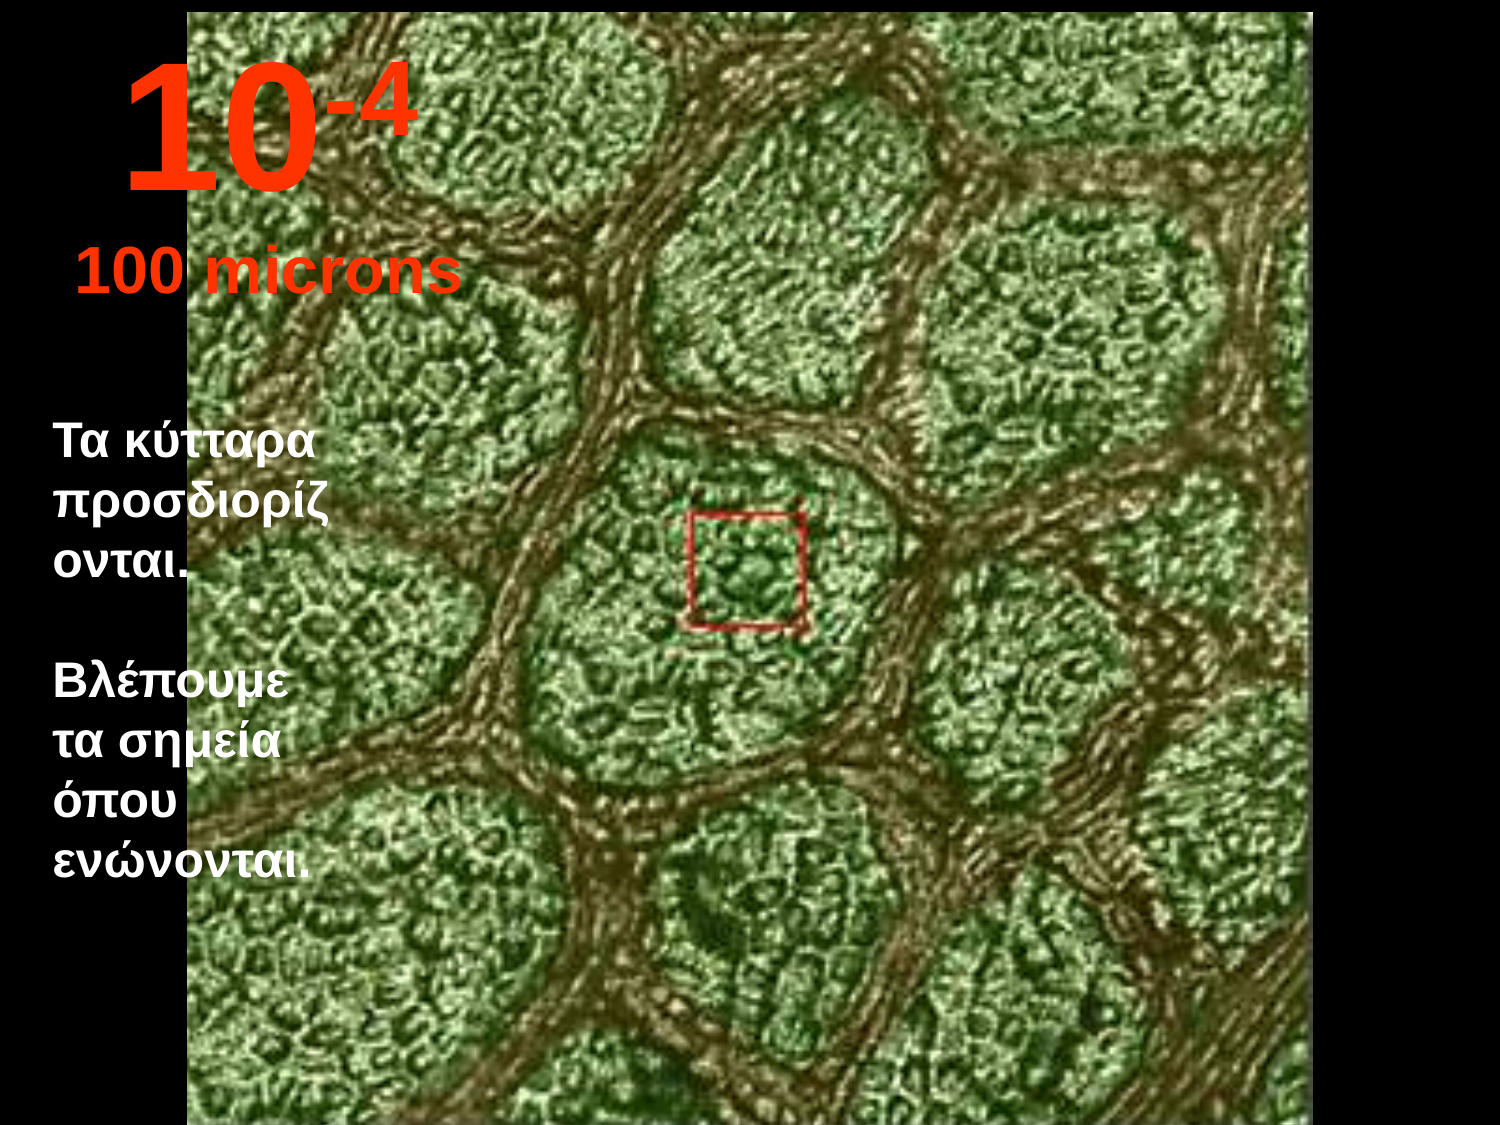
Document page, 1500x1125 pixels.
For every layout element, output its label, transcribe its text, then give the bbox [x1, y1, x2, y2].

picture [187, 12, 1313, 1125]
text_box 10-4 100 microns [59, 0, 479, 315]
text_box Τα κύτταρα προσδιορίζονται. Βλέπουμε τα σημεία όπου ενώνονται. [37, 399, 182, 895]
